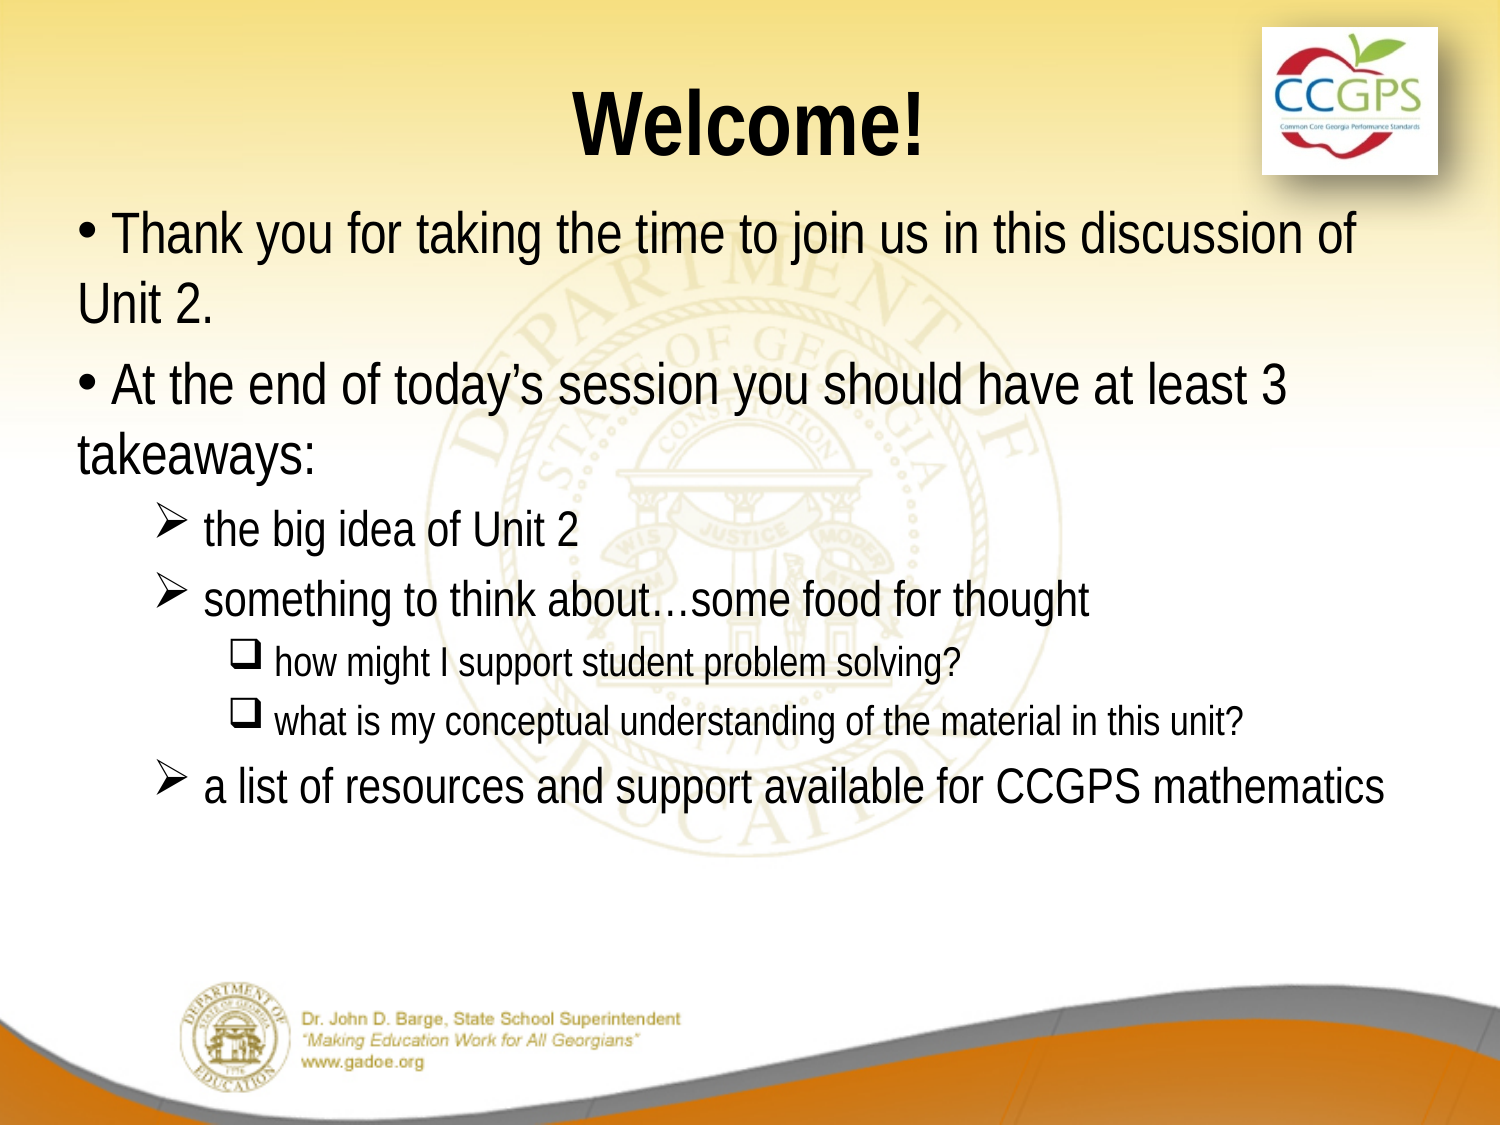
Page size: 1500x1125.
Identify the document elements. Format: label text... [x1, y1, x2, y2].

subtitle Thank you for taking the time to join us in this discussion of Unit 2. At the end of today’s session you should have at least 3 takeaways: the big idea of Unit 2 something to think about…some food for thought how might I support student problem solving? what is my conceptual understanding of the material in this unit? a list of resources and support available for CCGPS mathematics [62, 187, 1438, 976]
title Welcome! [112, 37, 1252, 187]
picture [0, 0, 1500, 1125]
